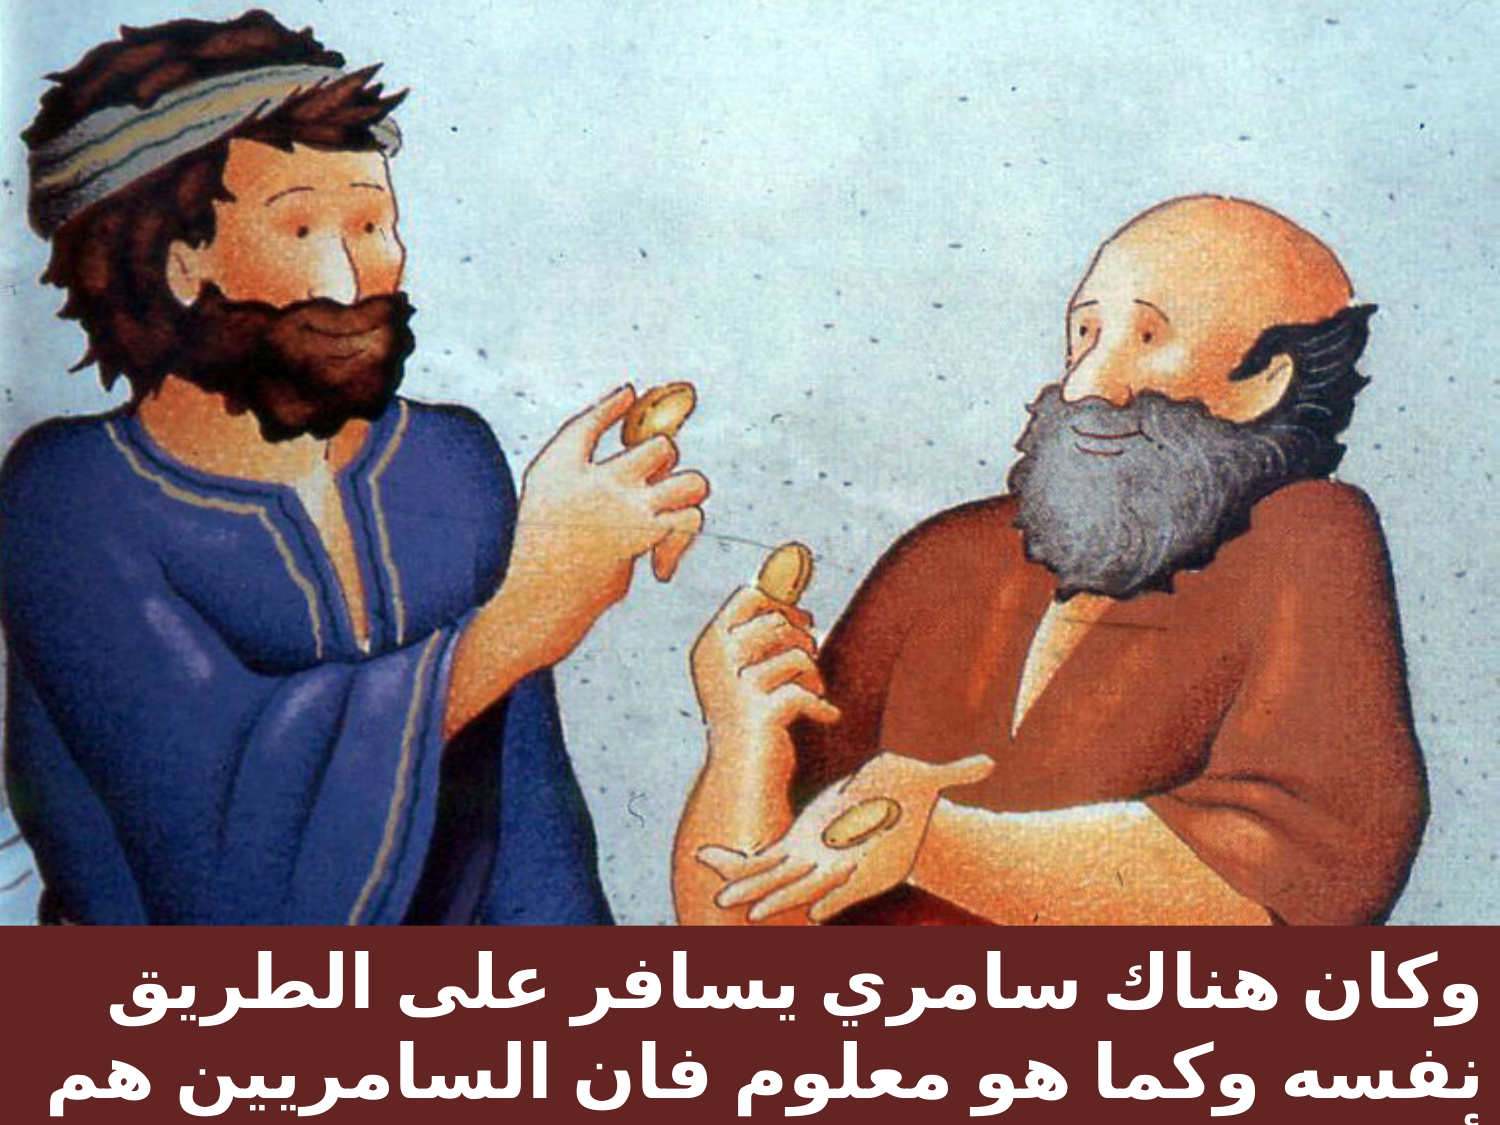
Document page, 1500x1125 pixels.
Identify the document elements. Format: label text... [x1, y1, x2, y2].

text_box وكان هناك سامري يسافر على الطريق نفسه وكما هو معلوم فان السامريين هم أعداء لليهود [0, 933, 1500, 1125]
picture [0, 0, 1500, 927]
